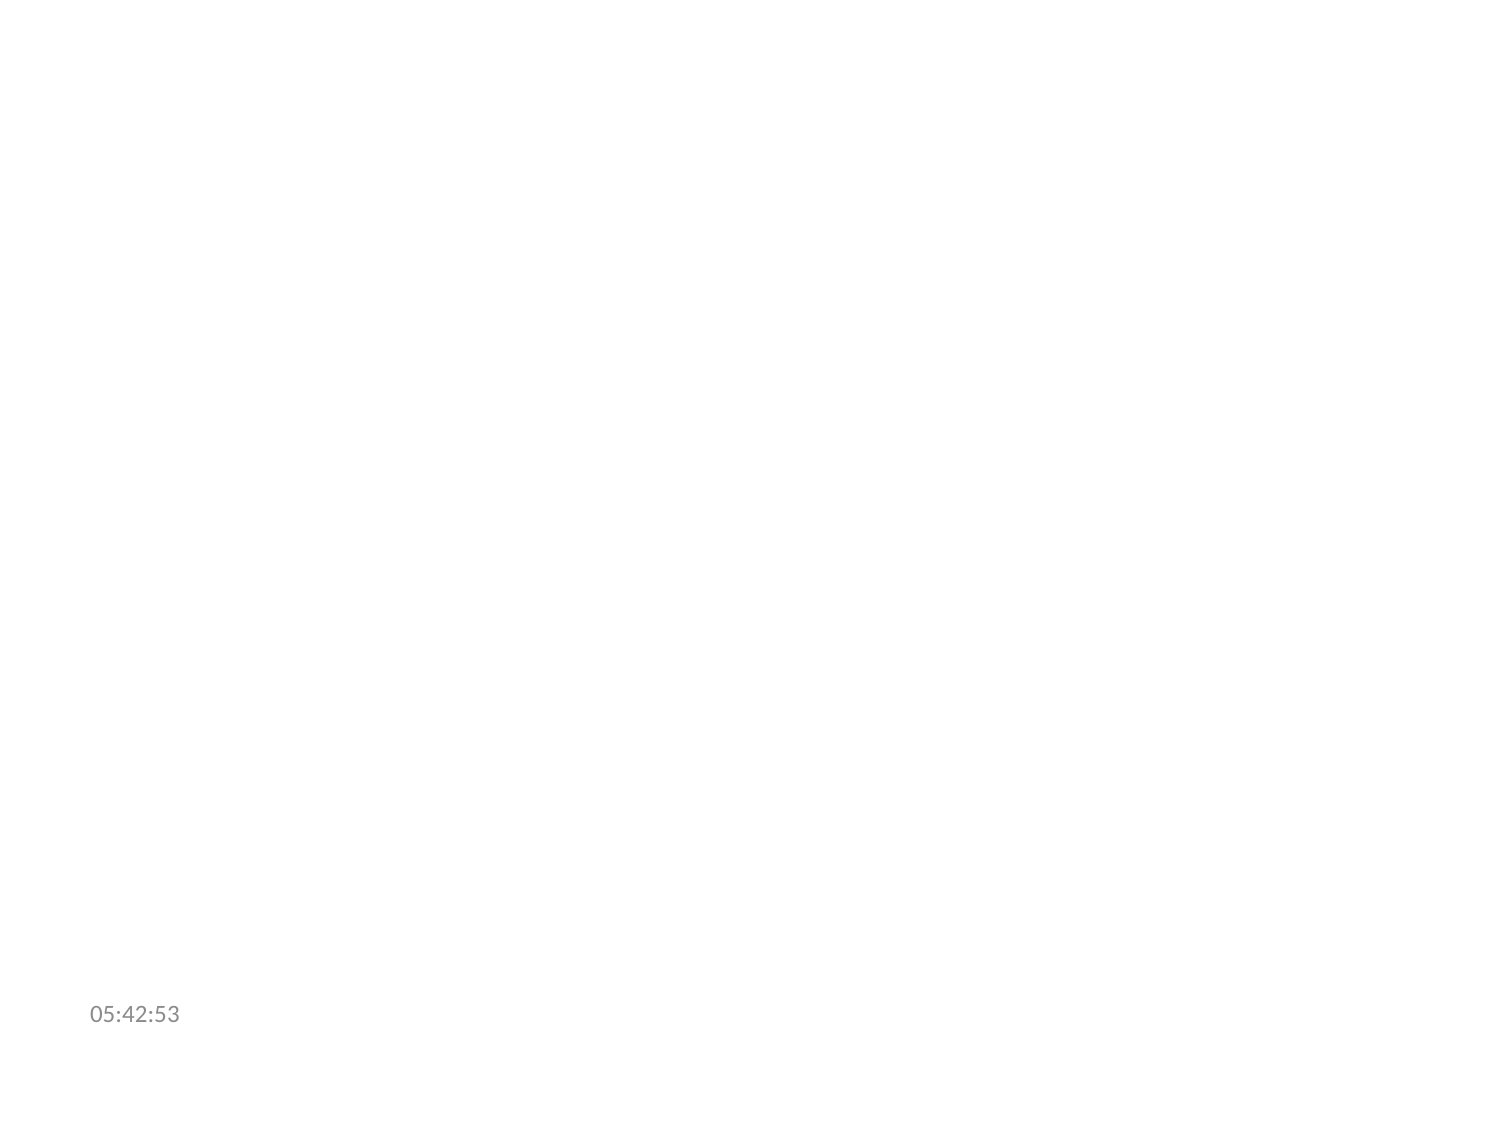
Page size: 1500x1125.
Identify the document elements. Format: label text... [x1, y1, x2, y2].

text_box 15:35:09 [75, 982, 425, 1043]
